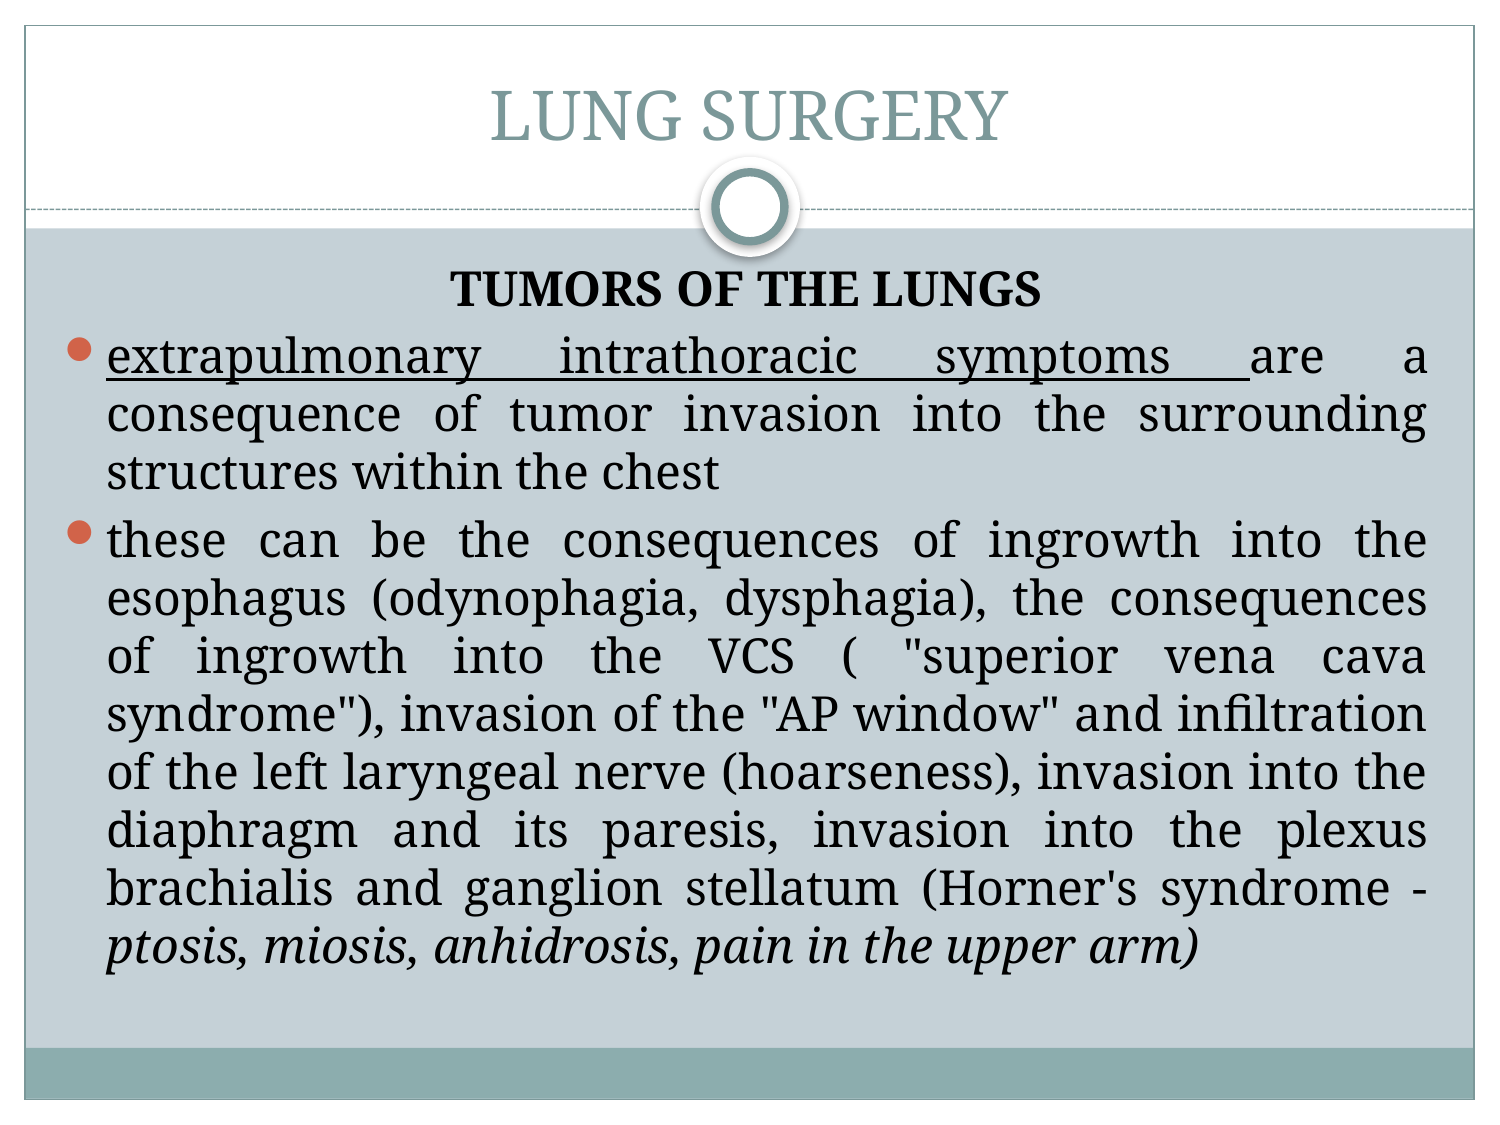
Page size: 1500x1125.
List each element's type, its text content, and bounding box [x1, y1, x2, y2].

title LUNG SURGERY [49, 37, 1450, 162]
list TUMORS OF THE LUNGS extrapulmonary intrathoracic symptoms are a consequence of tumor invasion into the surrounding structures within the chest these can be the consequences of ingrowth into the esophagus (odynophagia, dysphagia), the consequences of ingrowth into the VCS ( "superior vena cava syndrome"), invasion of the "AP window" and infiltration of the left laryngeal nerve (hoarseness), invasion into the diaphragm and its paresis, invasion into the plexus brachialis and ganglion stellatum (Horner's syndrome - ptosis, miosis, anhidrosis, pain in the upper arm) [49, 250, 1445, 1001]
